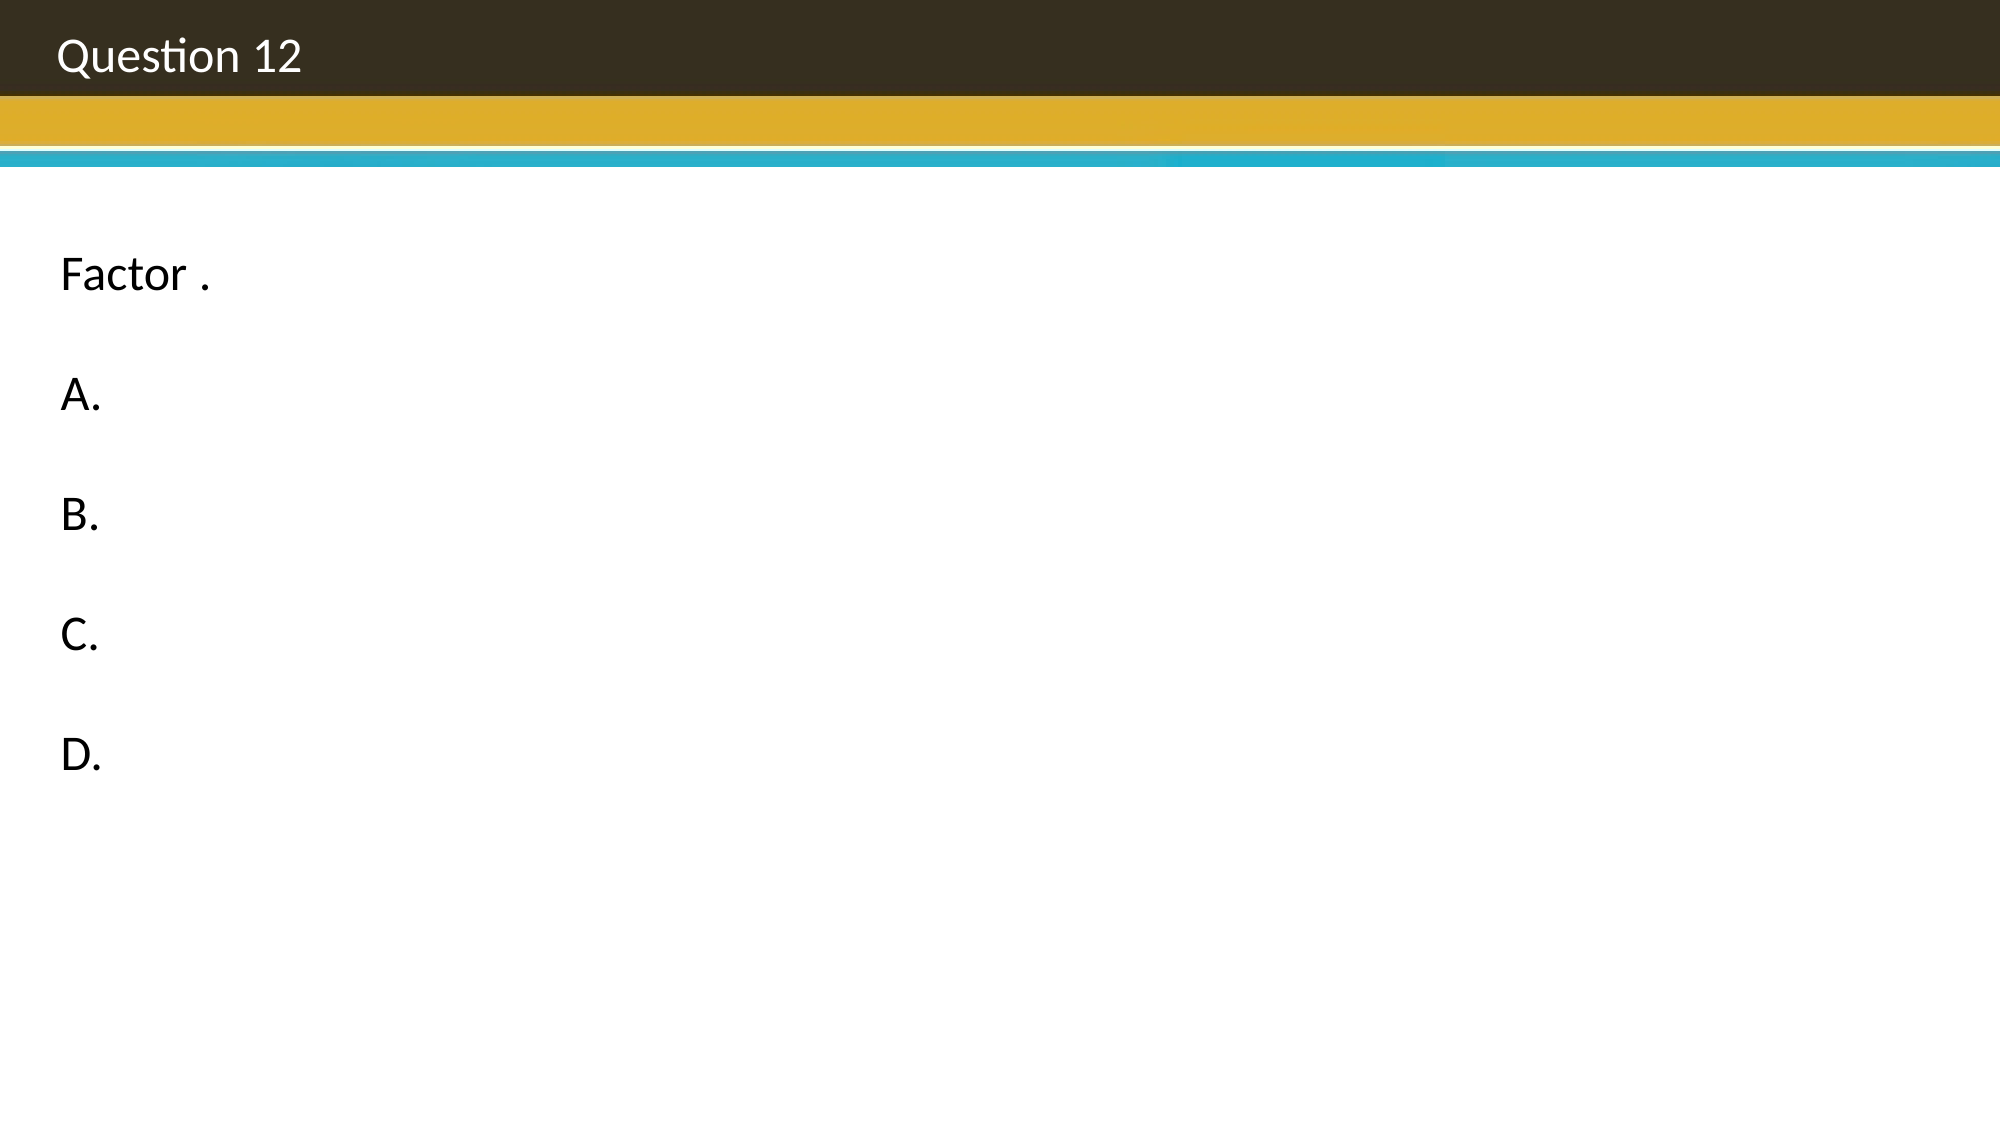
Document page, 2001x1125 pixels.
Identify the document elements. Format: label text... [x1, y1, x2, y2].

text_box Question 12 [41, 14, 318, 90]
picture [0, 0, 2000, 167]
